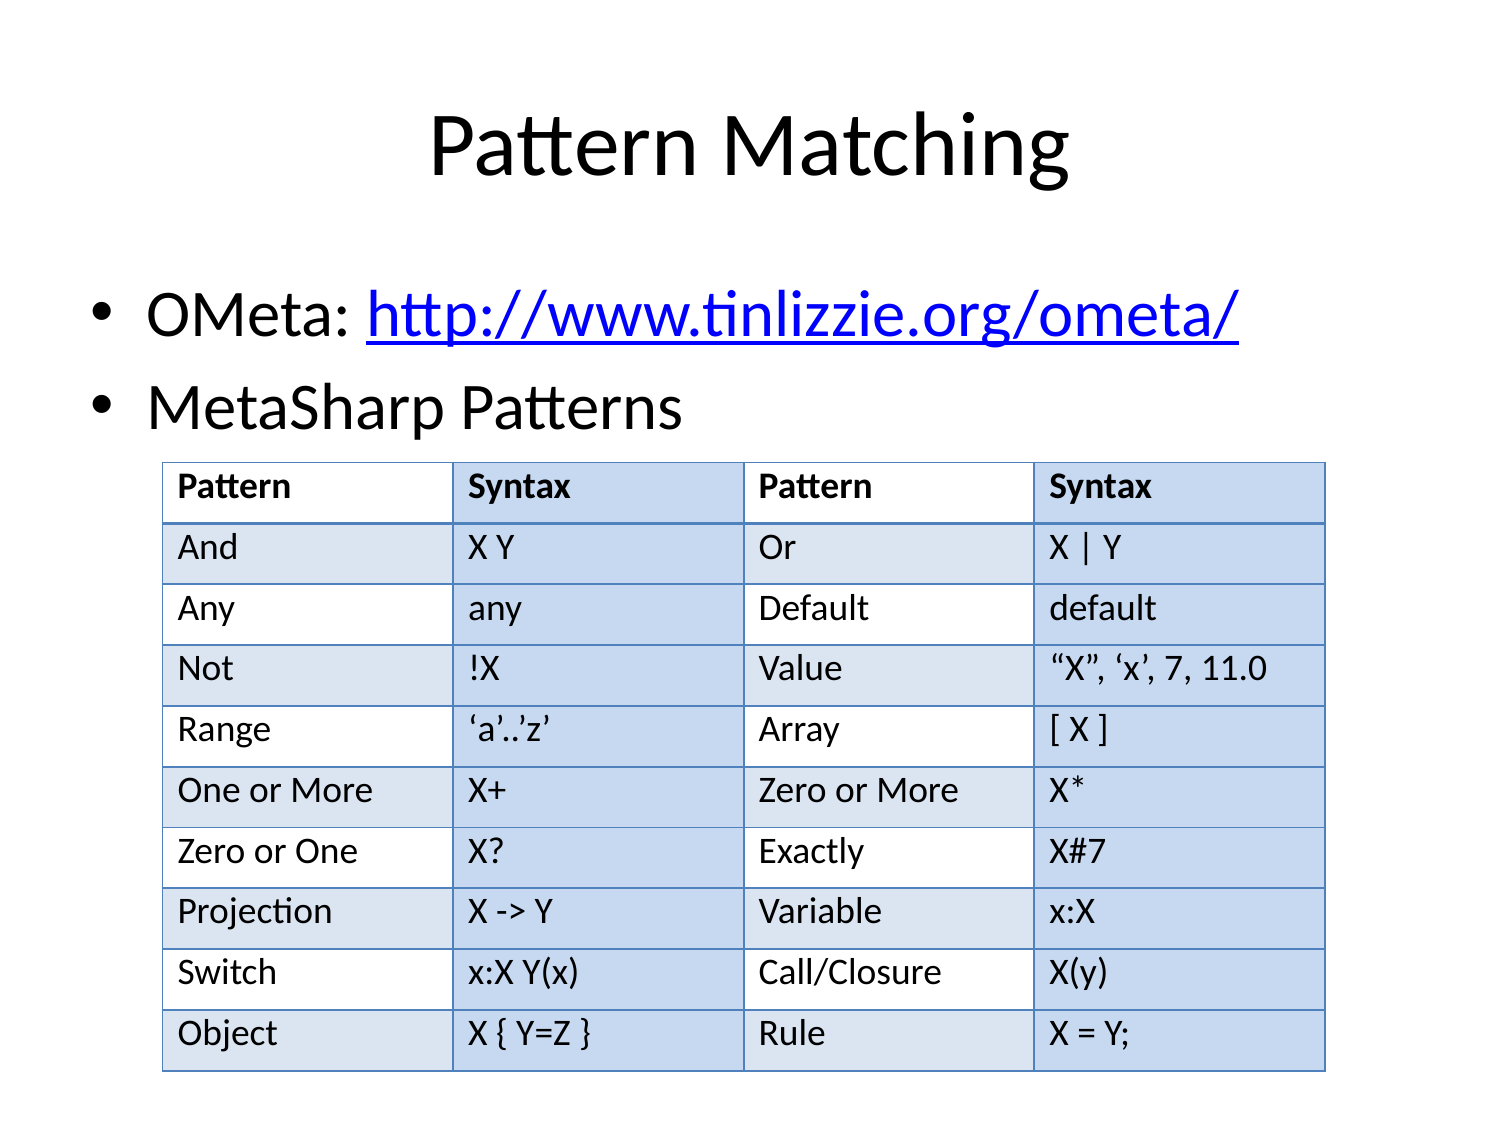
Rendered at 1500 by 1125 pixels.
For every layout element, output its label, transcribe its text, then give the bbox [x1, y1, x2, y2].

table_cell Zero or One [163, 828, 452, 887]
table_cell X | Y [1035, 525, 1324, 583]
table_cell X = Y; [1035, 1011, 1324, 1070]
table_cell Projection [163, 889, 452, 948]
table_cell any [454, 585, 743, 644]
table_cell !X [454, 646, 743, 705]
table_cell Any [163, 585, 452, 644]
table_cell Array [745, 707, 1033, 766]
table_cell Range [163, 707, 452, 766]
table_cell X? [454, 828, 743, 887]
table_cell X(y) [1035, 950, 1324, 1009]
table_cell Or [745, 525, 1033, 583]
table_cell ‘a’..’z’ [454, 707, 743, 766]
table_cell And [163, 525, 452, 583]
table_cell Object [163, 1011, 452, 1070]
table_cell X { Y=Z } [454, 1011, 743, 1070]
table_cell Value [745, 646, 1033, 705]
table_cell X* [1035, 768, 1324, 827]
table_cell One or More [163, 768, 452, 827]
table_header Pattern [745, 463, 1033, 522]
list OMeta: http://www.tinlizzie.org/ometa/ MetaSharp Patterns [75, 262, 1425, 463]
table_cell Exactly [745, 828, 1033, 887]
table_header Syntax [1035, 463, 1324, 522]
table_cell Call/Closure [745, 950, 1033, 1009]
table_cell Not [163, 646, 452, 705]
table_header Syntax [454, 463, 743, 522]
table_cell x:X [1035, 889, 1324, 948]
table_cell X Y [454, 525, 743, 583]
table_cell “X”, ‘x’, 7, 11.0 [1035, 646, 1324, 705]
table_cell Switch [163, 950, 452, 1009]
table_cell X#7 [1035, 828, 1324, 887]
table_header Pattern [163, 463, 452, 522]
table_cell Rule [745, 1011, 1033, 1070]
table_cell Zero or More [745, 768, 1033, 827]
table_cell Variable [745, 889, 1033, 948]
table_cell X+ [454, 768, 743, 827]
title Pattern Matching [75, 45, 1425, 233]
table_cell x:X Y(x) [454, 950, 743, 1009]
table_cell Default [745, 585, 1033, 644]
table_cell [ X ] [1035, 707, 1324, 766]
table_cell default [1035, 585, 1324, 644]
table_cell X -> Y [454, 889, 743, 948]
